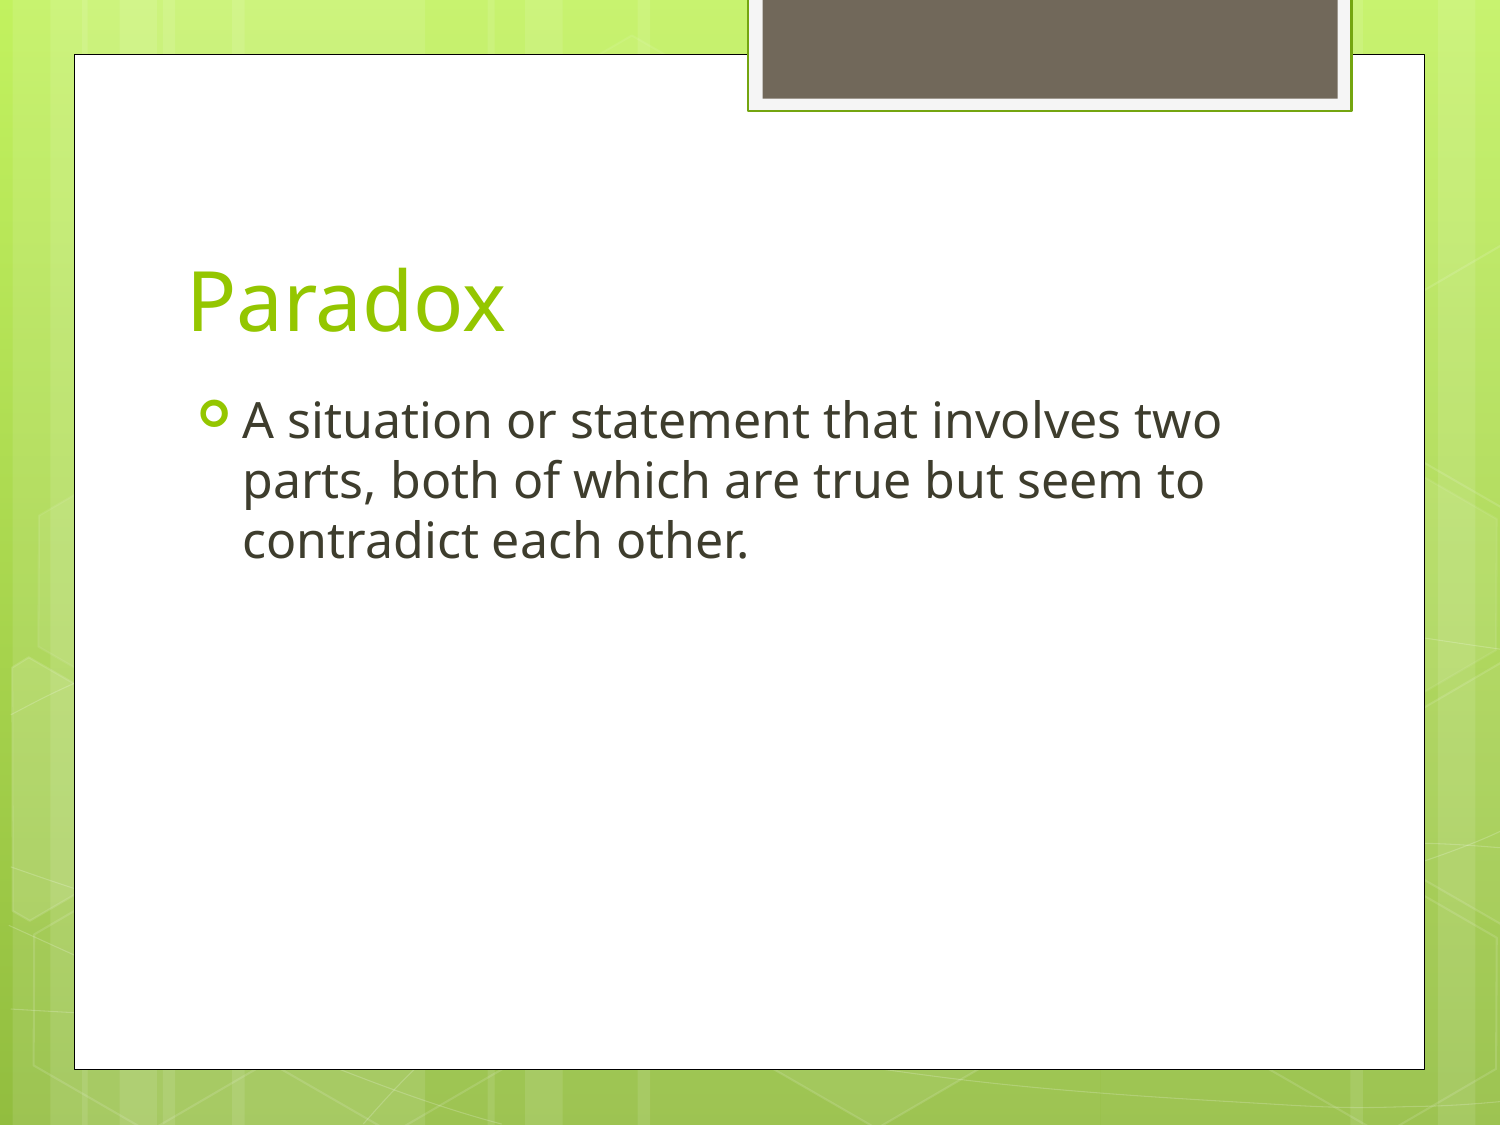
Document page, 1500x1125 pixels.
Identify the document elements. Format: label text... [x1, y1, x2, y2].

title Paradox [171, 168, 1324, 357]
list A situation or statement that involves two parts, both of which are true but seem to contradict each other. [171, 381, 1283, 957]
